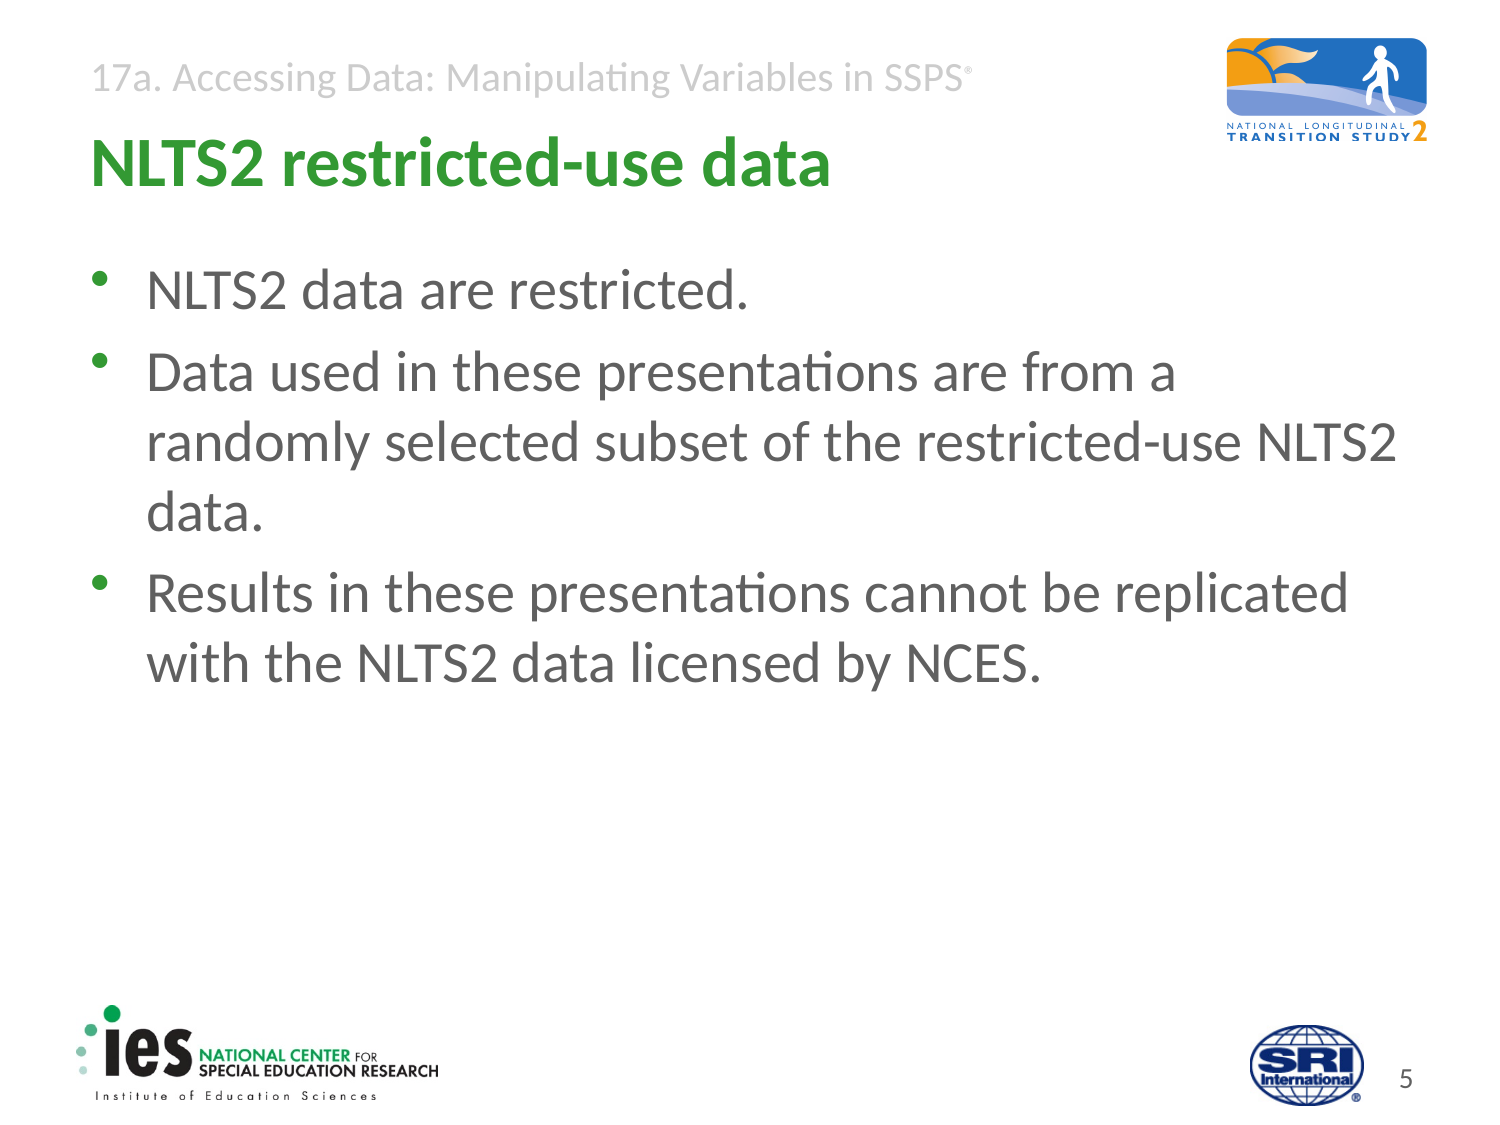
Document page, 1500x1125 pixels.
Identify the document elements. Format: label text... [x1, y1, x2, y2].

list NLTS2 data are restricted. Data used in these presentations are from a randomly selected subset of the restricted-use NLTS2 data. Results in these presentations cannot be replicated with the NLTS2 data licensed by NCES. [74, 243, 1426, 987]
slide_number 4 [1324, 1051, 1429, 1125]
title NLTS2 restricted-use data [74, 90, 1426, 226]
picture [76, 1005, 438, 1100]
picture [1250, 1025, 1364, 1106]
